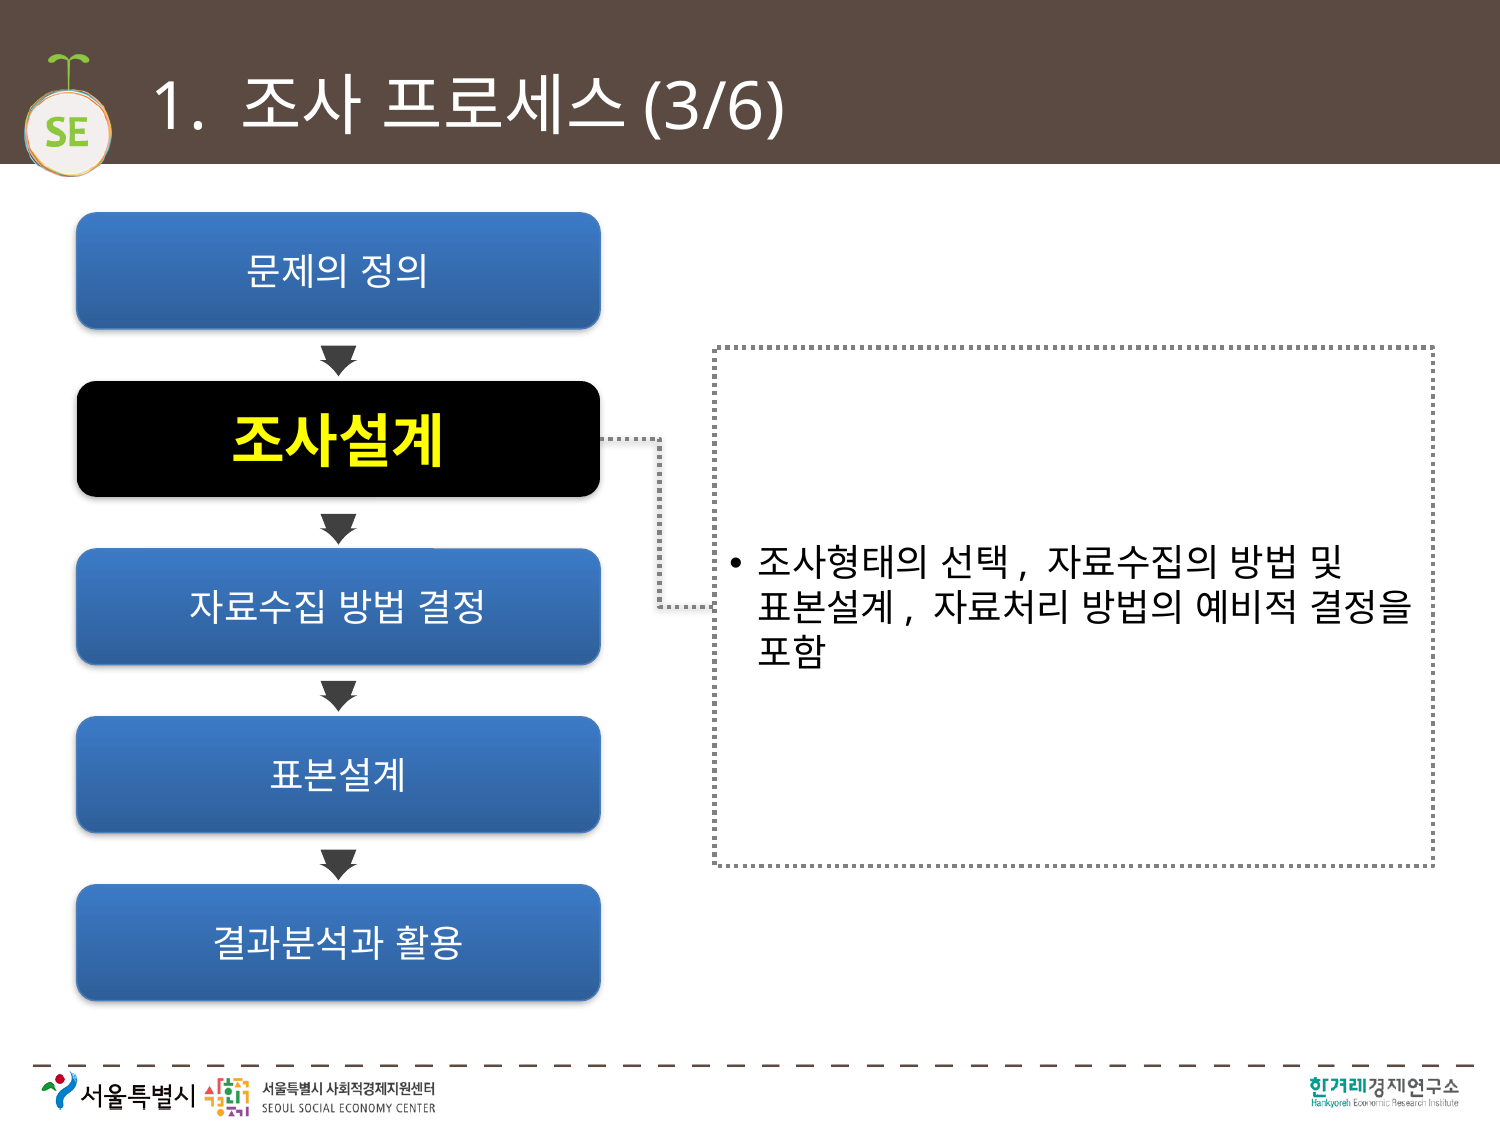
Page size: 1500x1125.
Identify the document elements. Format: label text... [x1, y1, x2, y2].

text_box [319, 680, 358, 712]
text_box 결과분석과 활용 [75, 884, 601, 1002]
text_box [319, 345, 358, 377]
text_box 자료수집 방법 결정 [75, 548, 601, 666]
title 1. 조사 프로세스(3/6) [135, 45, 1463, 161]
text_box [599, 438, 715, 608]
text_box [319, 849, 358, 881]
picture [0, 0, 1500, 1125]
text_box [319, 513, 358, 545]
text_box 문제의 정의 [75, 212, 601, 330]
text_box 조사설계 [76, 380, 601, 497]
text_box 조사형태의 선택, 자료수집의 방법 및 표본설계, 자료처리 방법의 예비적 결정을 포함 [712, 345, 1435, 868]
text_box 표본설계 [75, 716, 601, 834]
